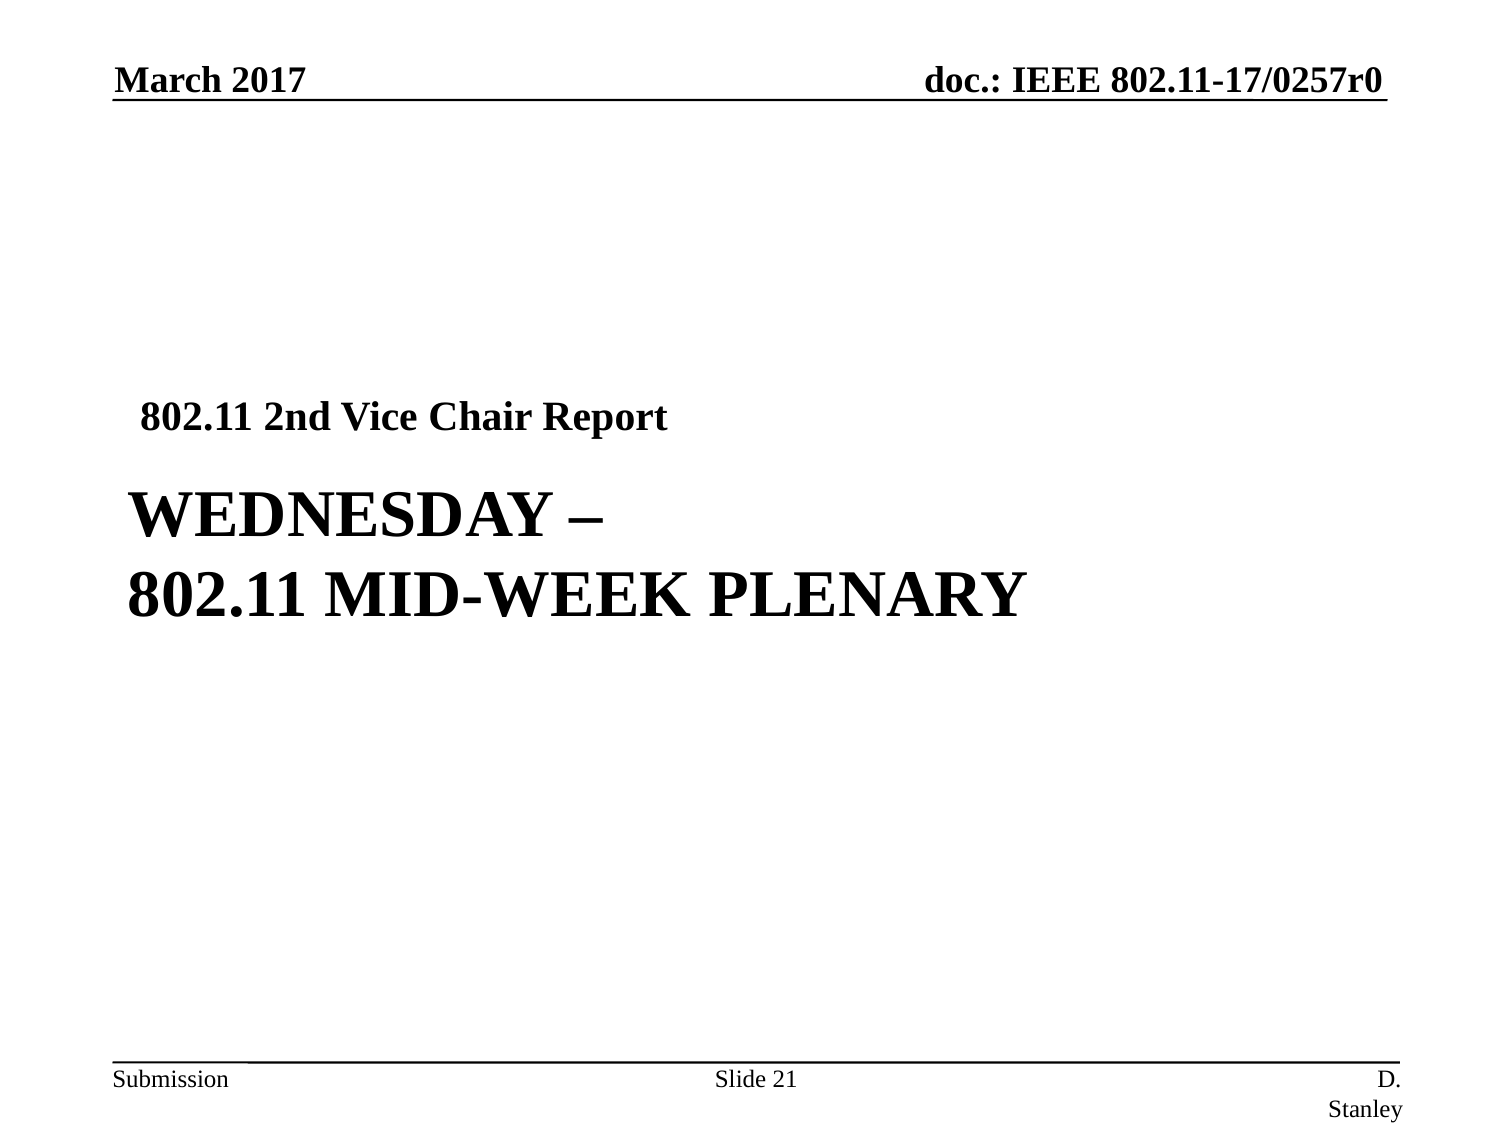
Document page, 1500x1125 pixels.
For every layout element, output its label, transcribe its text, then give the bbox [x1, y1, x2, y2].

slide_number Slide 21 [712, 1061, 800, 1093]
title Wednesday – 802.11 Mid-Week Plenary [112, 462, 1388, 687]
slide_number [114, 54, 388, 101]
list 802.11 2nd Vice Chair Report [124, 199, 1401, 447]
footer D. Stanley, HP Enterprise [1324, 1061, 1402, 1093]
